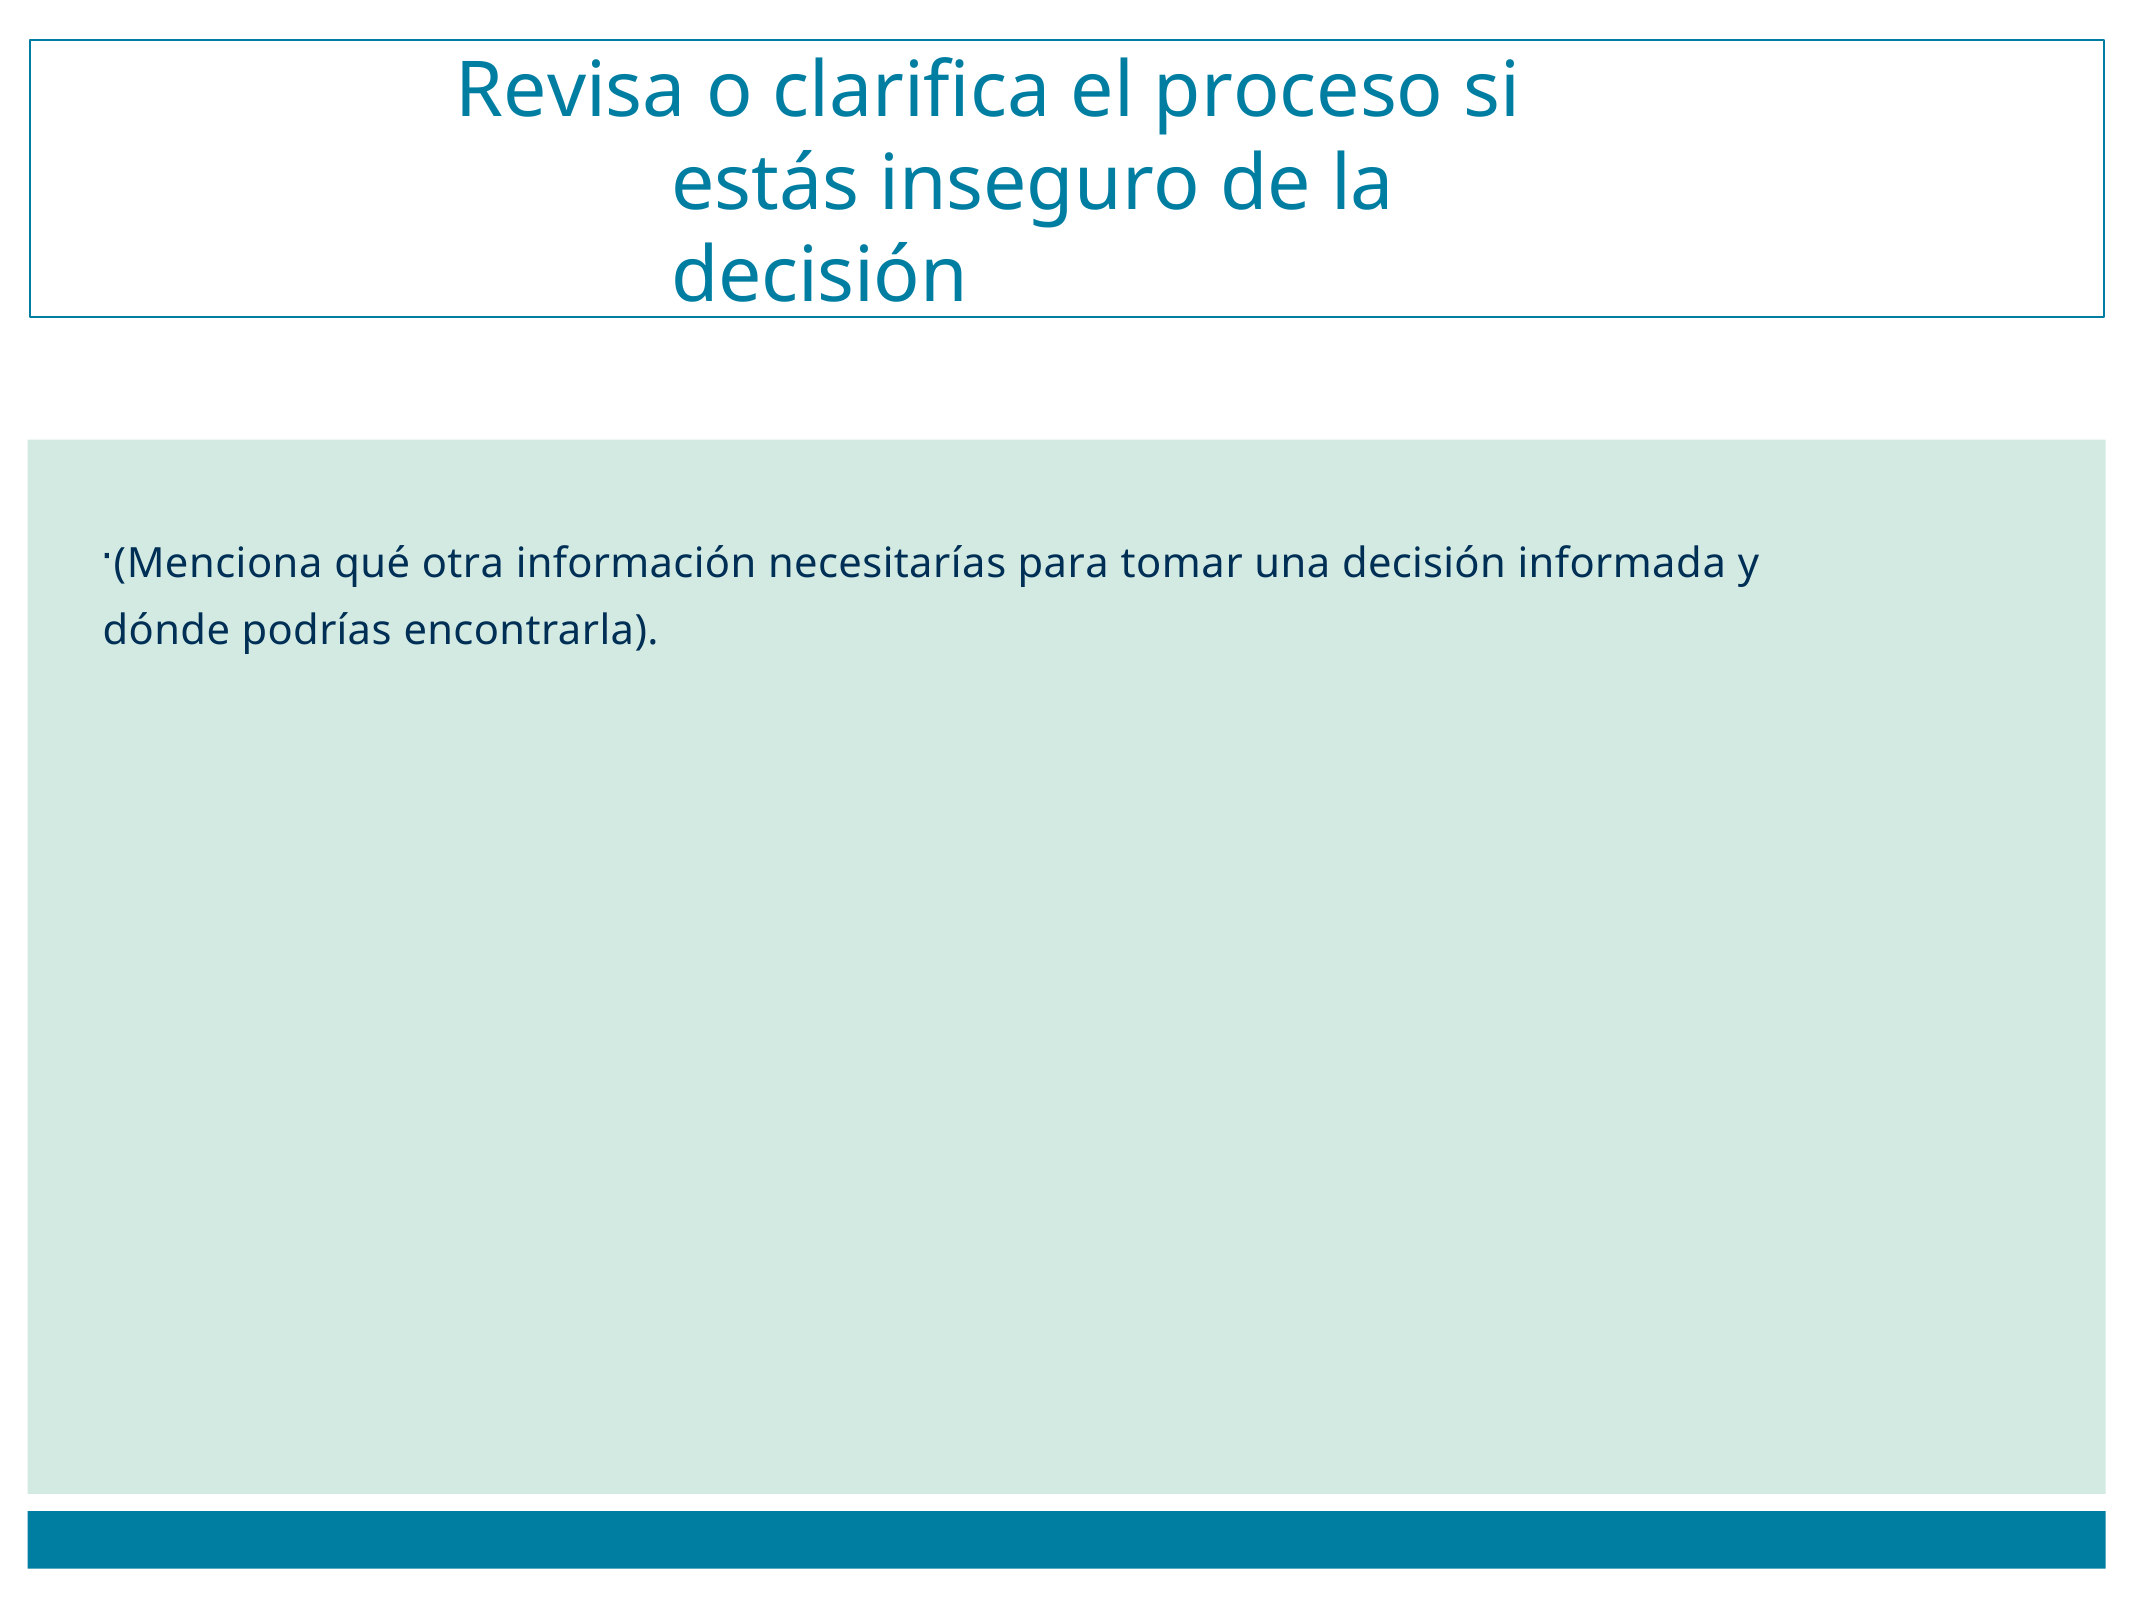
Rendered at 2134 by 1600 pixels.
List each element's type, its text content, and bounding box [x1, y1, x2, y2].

text_box (Menciona qué otra información necesitarías para tomar una decisión informada y dónde podrías encontrarla). [100, 518, 1838, 653]
title Revisa o clariﬁca el proceso si estás inseguro de la decisión [29, 39, 2104, 318]
